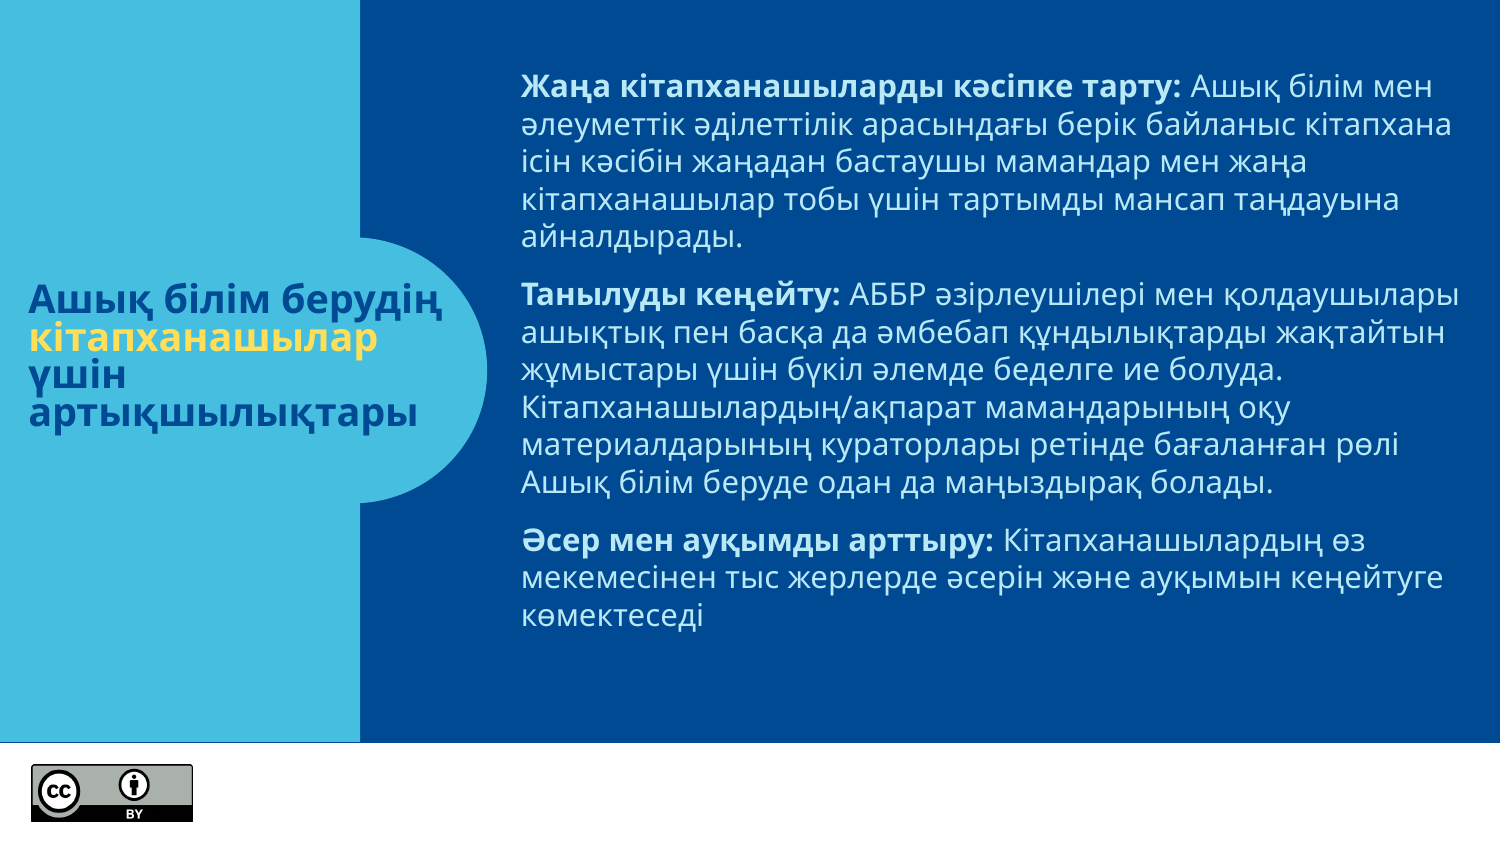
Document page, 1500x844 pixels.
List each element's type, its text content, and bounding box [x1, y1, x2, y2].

text_box [0, 0, 361, 742]
text_box [267, 237, 438, 267]
text_box Ашық білім берудің кітапханашылар үшін артықшылықтары [13, 267, 459, 450]
text_box [244, 288, 488, 504]
text_box Жаңа кітапханашыларды кәсіпке тарту: Ашық білім мен әлеуметтік әділеттілік арасындағы берік байланыс кітапхана ісін кәсібін жаңадан бастаушы мамандар мен жаңа кітапханашылар тобы үшін тартымды мансап таңдауына айналдырады. Танылуды кеңейту: АББР әзірлеушілері мен қолдаушылары ашықтық пен басқа да әмбебап құндылықтарды жақтайтын жұмыстары үшін бүкіл әлемде беделге ие болуда. Кітапханашылардың/ақпарат мамандарының оқу материалдарының кураторлары ретінде бағаланған рөлі Ашық білім беруде одан да маңыздырақ болады. Әсер мен ауқымды арттыру: Кітапханашылардың өз мекемесінен тыс жерлерде әсерін және ауқымын кеңейтуге көмектеседі [505, 51, 1478, 648]
picture [31, 764, 193, 822]
text_box [0, 750, 1500, 844]
